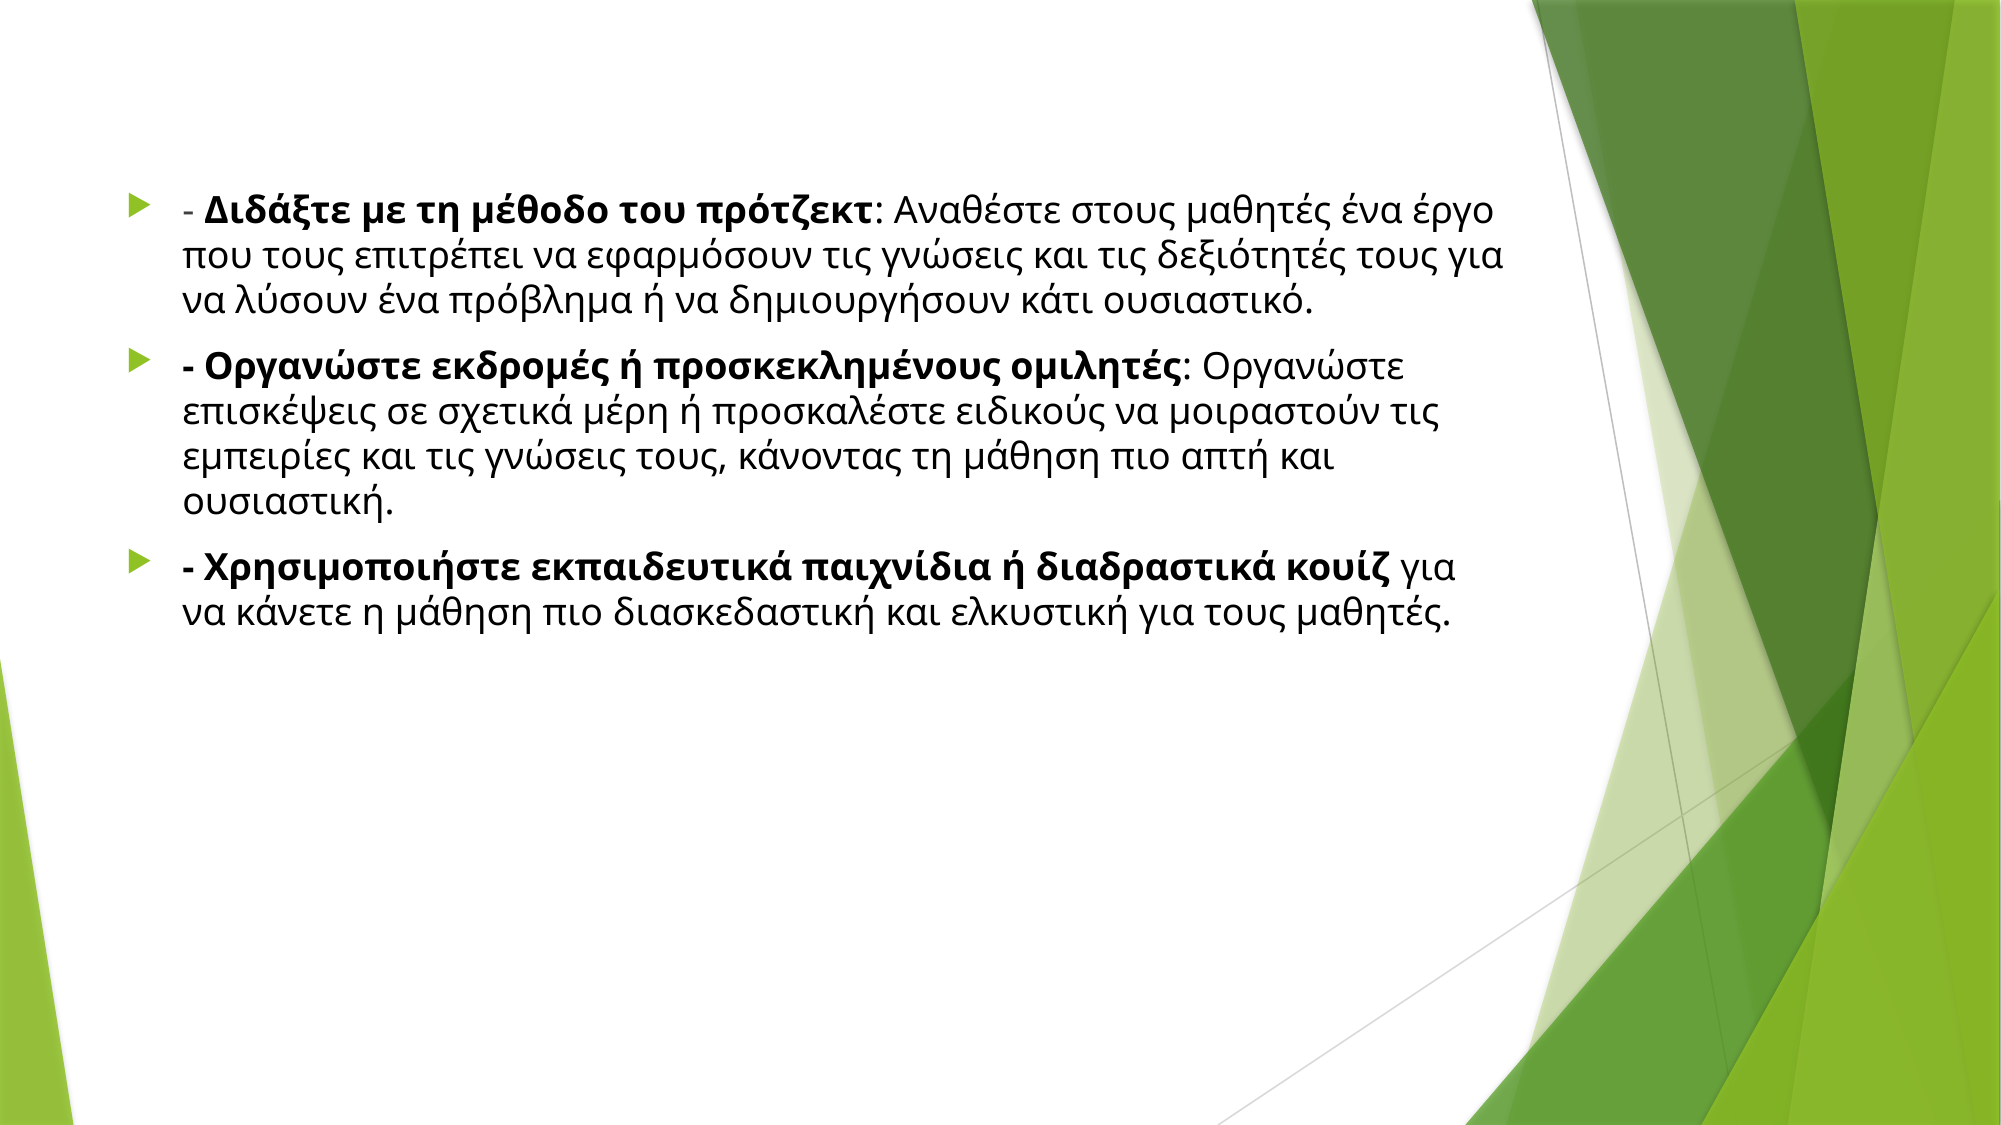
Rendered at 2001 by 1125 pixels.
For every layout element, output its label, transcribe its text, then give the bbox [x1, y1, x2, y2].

list - Διδάξτε με τη μέθοδο του πρότζεκτ: Αναθέστε στους μαθητές ένα έργο που τους επιτρέπει να εφαρμόσουν τις γνώσεις και τις δεξιότητές τους για να λύσουν ένα πρόβλημα ή να δημιουργήσουν κάτι ουσιαστικό. - Οργανώστε εκδρομές ή προσκεκλημένους ομιλητές: Οργανώστε επισκέψεις σε σχετικά μέρη ή προσκαλέστε ειδικούς να μοιραστούν τις εμπειρίες και τις γνώσεις τους, κάνοντας τη μάθηση πιο απτή και ουσιαστική. - Χρησιμοποιήστε εκπαιδευτικά παιχνίδια ή διαδραστικά κουίζ για να κάνετε η μάθηση πιο διασκεδαστική και ελκυστική για τους μαθητές. [111, 113, 1522, 992]
